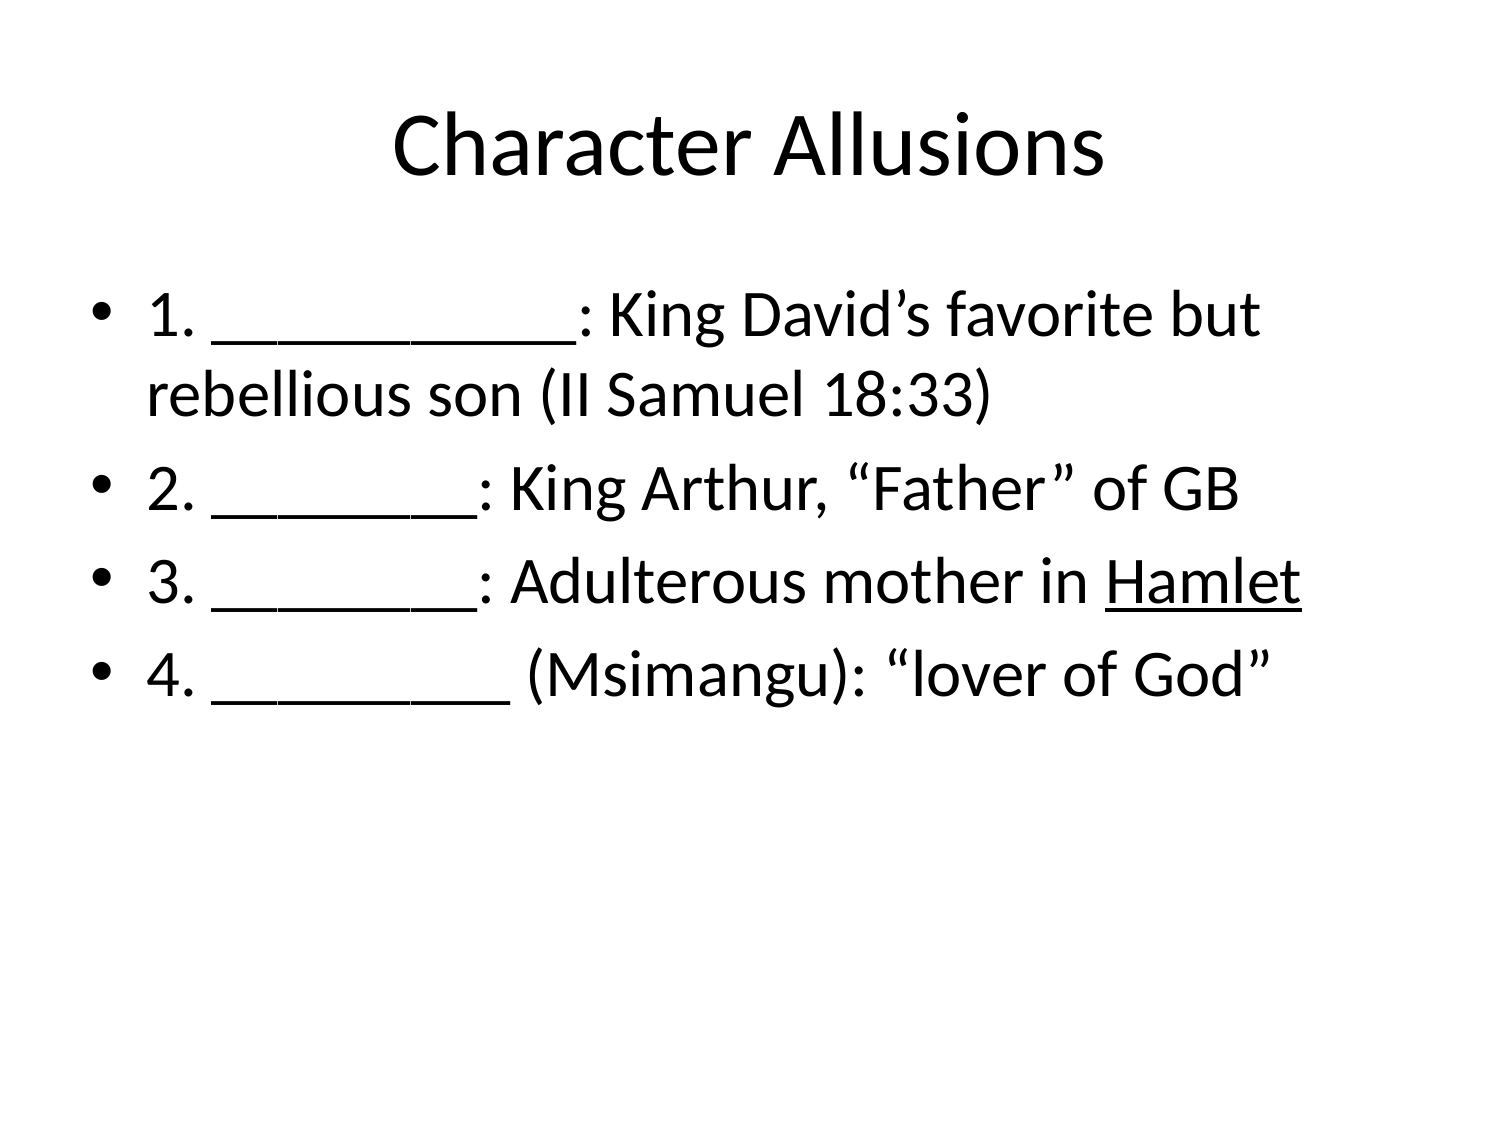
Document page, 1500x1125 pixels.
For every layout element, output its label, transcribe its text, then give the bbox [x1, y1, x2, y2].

list 1. ___________: King David’s favorite but rebellious son (II Samuel 18:33) 2. ________: King Arthur, “Father” of GB 3. ________: Adulterous mother in Hamlet 4. _________ (Msimangu): “lover of God” [75, 262, 1425, 1005]
title Character Allusions [75, 45, 1425, 233]
